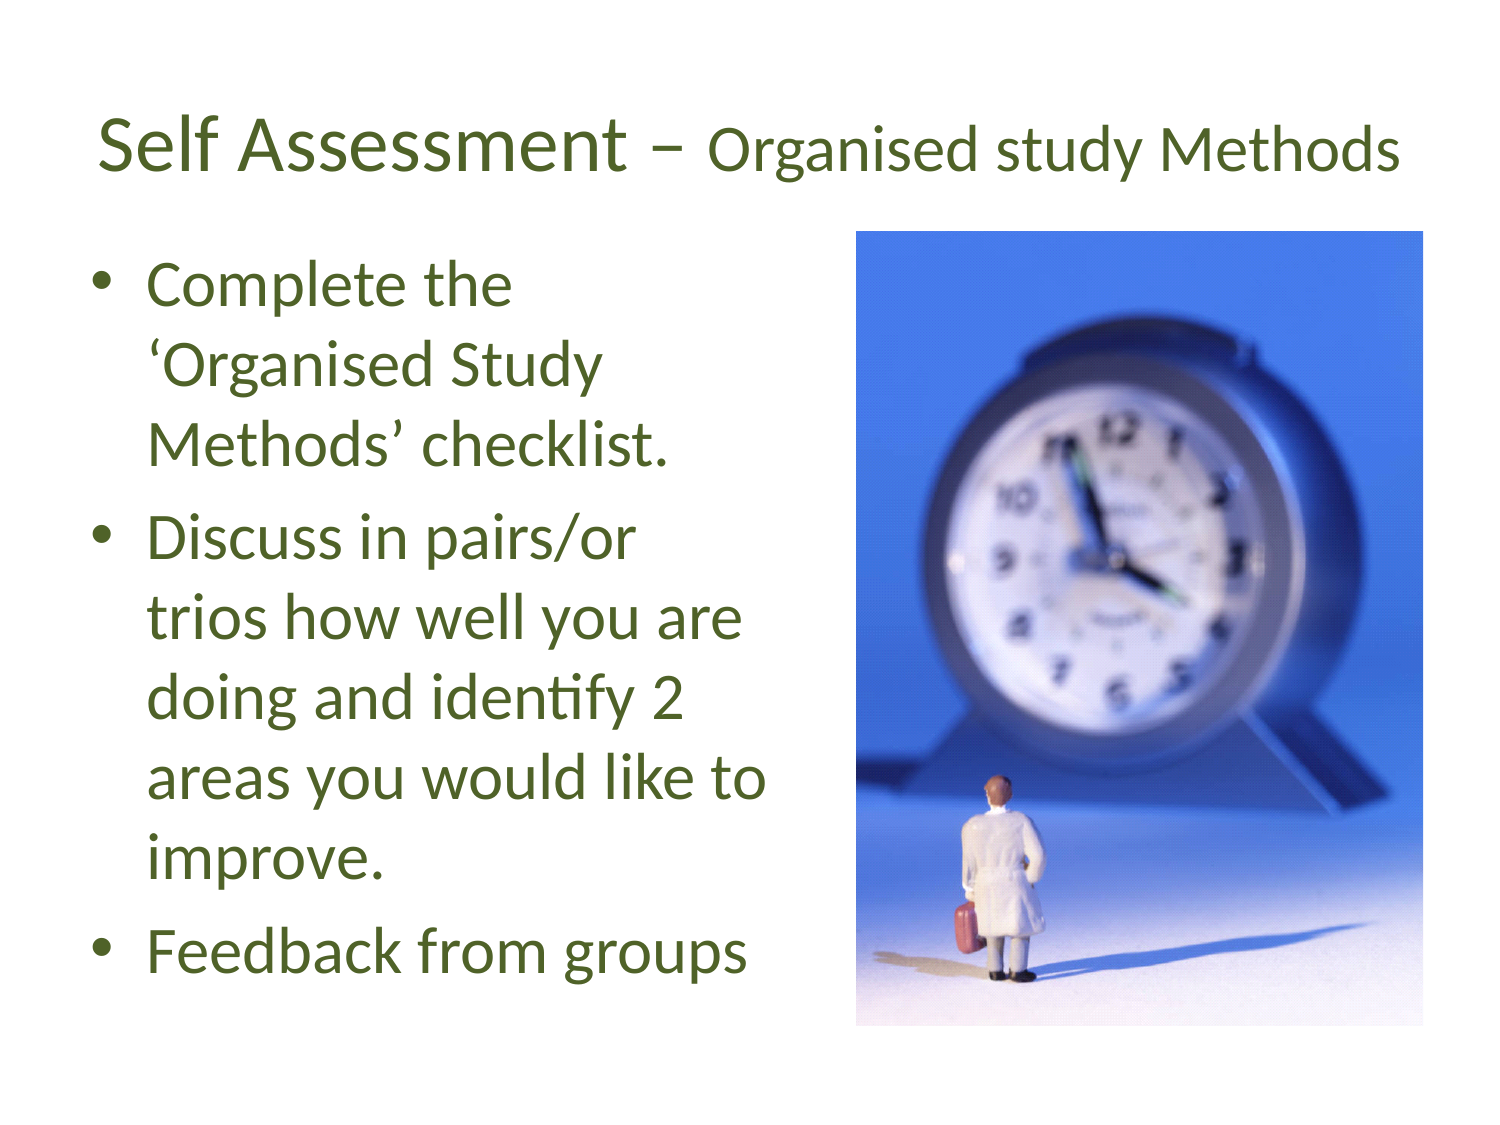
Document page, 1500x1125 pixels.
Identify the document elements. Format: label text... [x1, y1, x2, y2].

list Complete the ‘Organised Study Methods’ checklist. Discuss in pairs/or trios how well you are doing and identify 2 areas you would like to improve. Feedback from groups [74, 231, 786, 1006]
title Self Assessment – Organised study Methods [74, 44, 1426, 233]
picture [855, 231, 1424, 1026]
